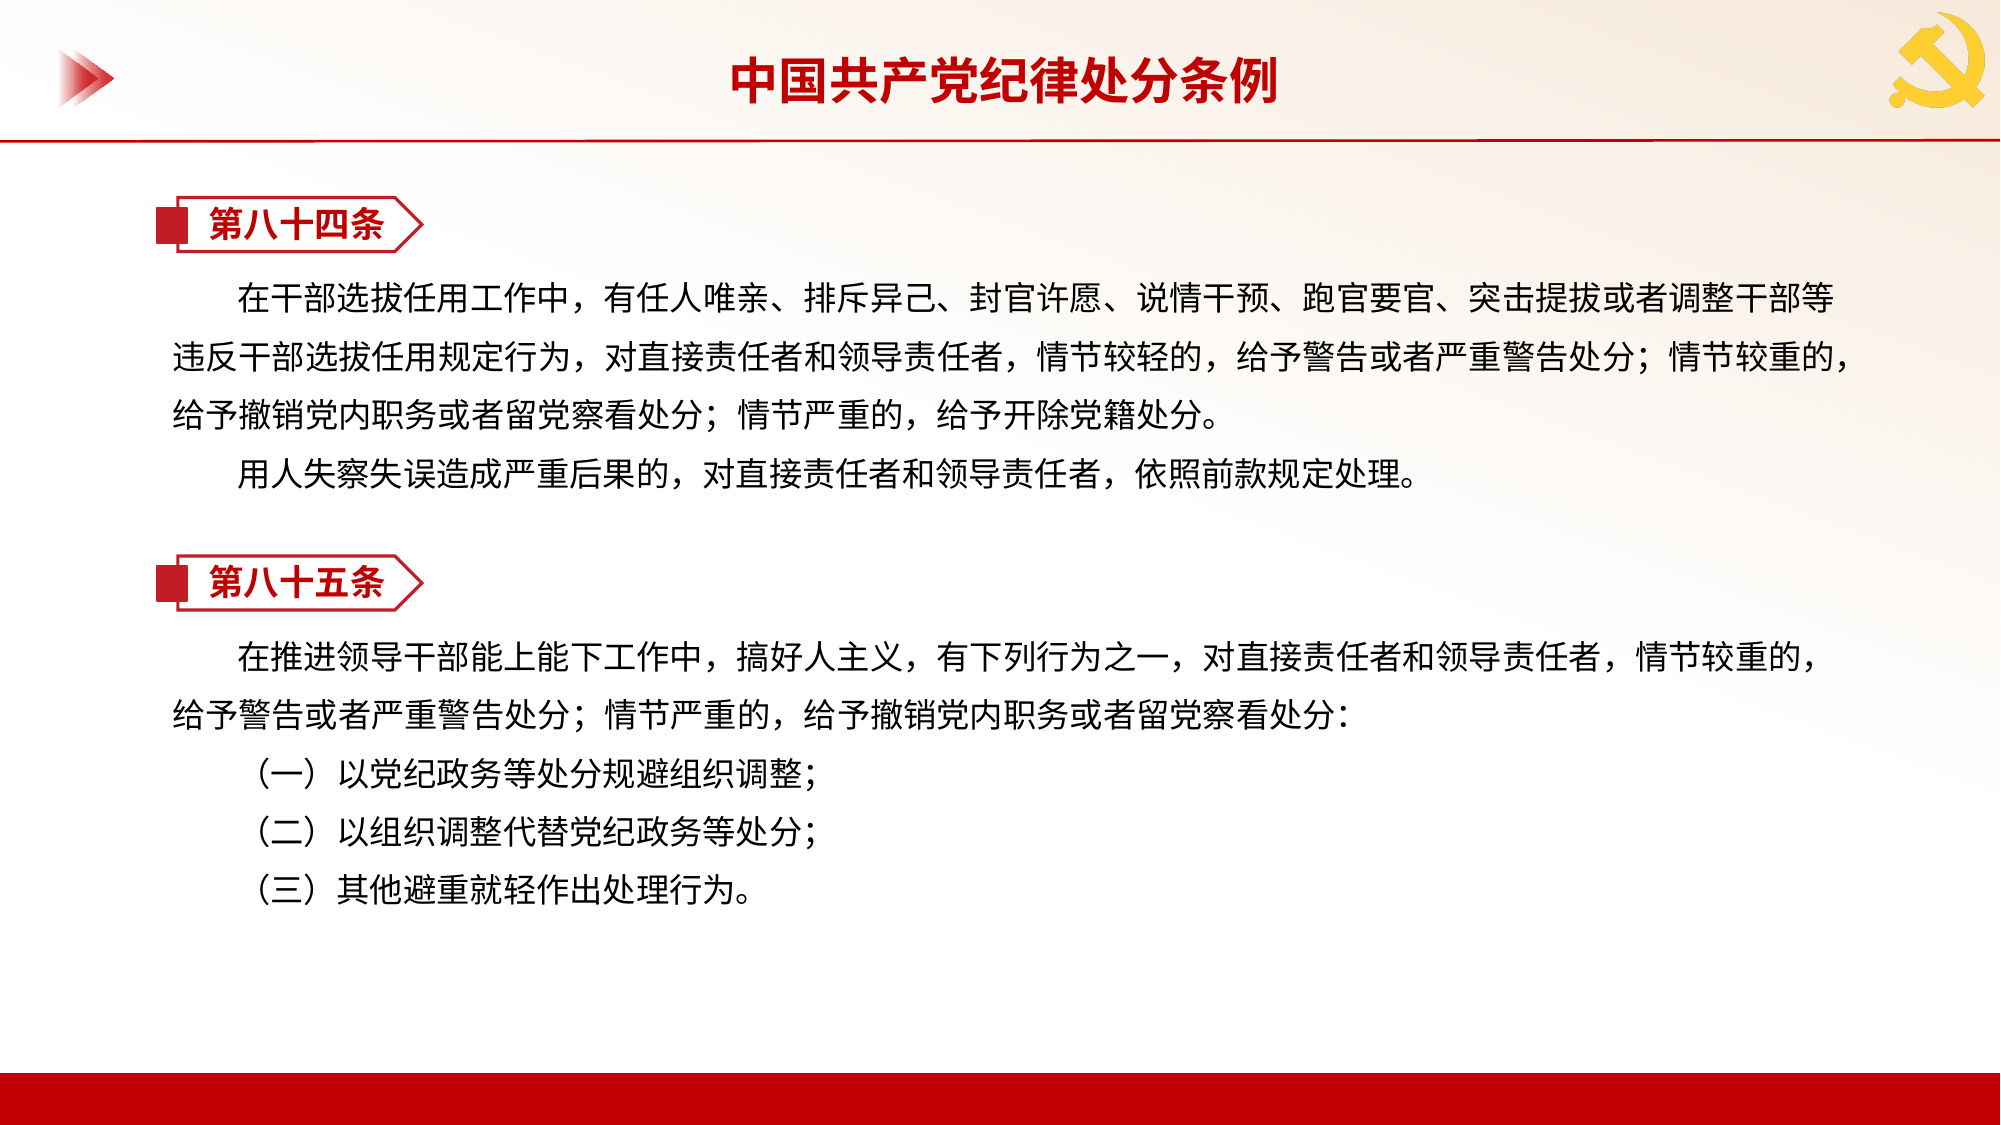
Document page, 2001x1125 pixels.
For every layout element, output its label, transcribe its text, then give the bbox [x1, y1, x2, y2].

text_box 在推进领导干部能上能下工作中，搞好人主义，有下列行为之一，对直接责任者和领导责任者，情节较重的，给予警告或者严重警告处分；情节严重的，给予撤销党内职务或者留党察看处分： （一）以党纪政务等处分规避组织调整； （二）以组织调整代替党纪政务等处分； （三）其他避重就轻作出处理行为。 [157, 610, 1850, 692]
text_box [156, 552, 422, 611]
text_box 在干部选拔任用工作中，有任人唯亲、排斥异己、封官许愿、说情干预、跑官要官、突击提拔或者调整干部等违反干部选拔任用规定行为，对直接责任者和领导责任者，情节较轻的，给予警告或者严重警告处分；情节较重的，给予撤销党内职务或者留党察看处分；情节严重的，给予开除党籍处分。 用人失察失误造成严重后果的，对直接责任者和领导责任者，依照前款规定处理。 [157, 251, 1850, 334]
text_box [0, 1072, 2000, 1125]
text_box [156, 194, 422, 253]
picture [1889, 12, 1985, 108]
text_box 中国共产党纪律处分条例 [303, 29, 1705, 117]
